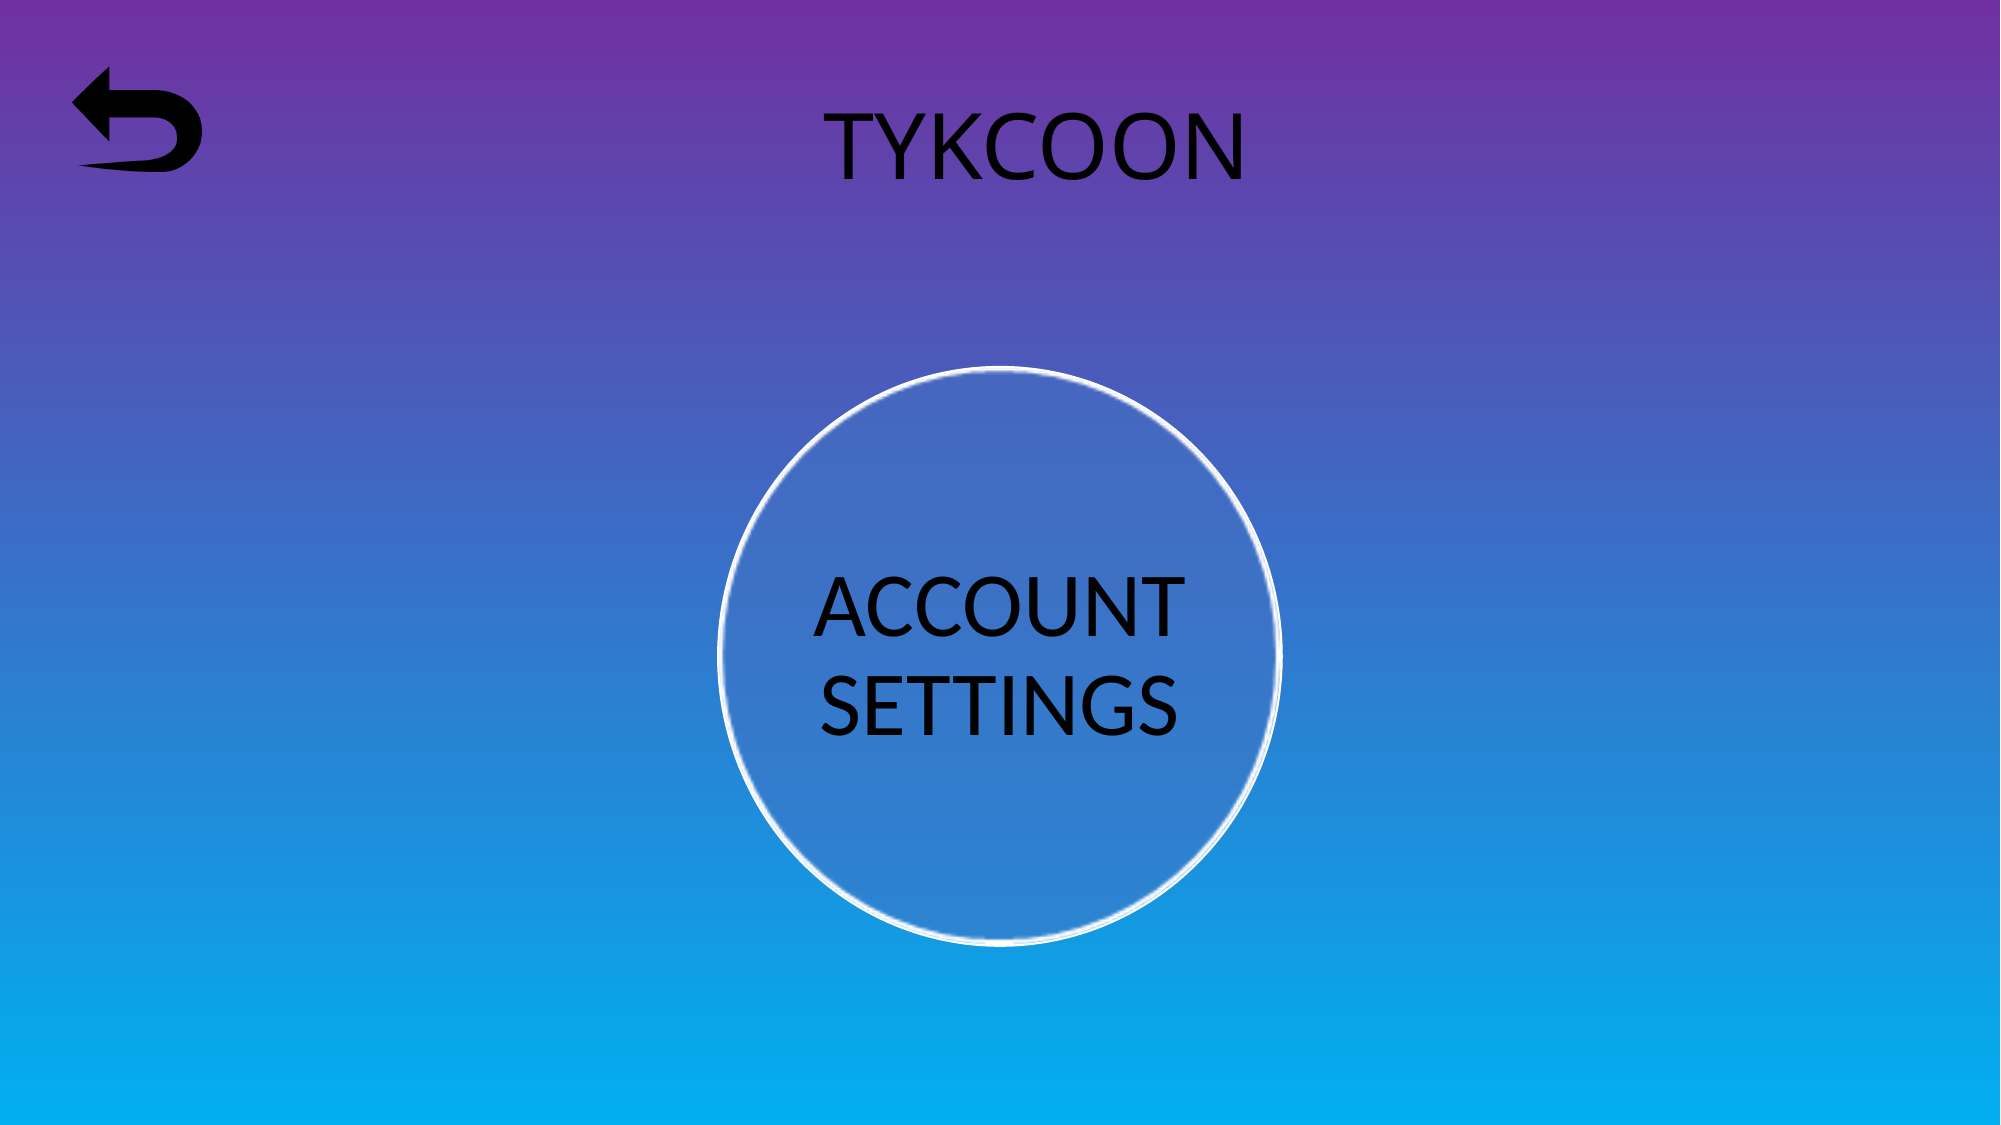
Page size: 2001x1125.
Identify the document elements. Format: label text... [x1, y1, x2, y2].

title TYKCOON [808, 41, 2000, 260]
picture [62, 44, 213, 195]
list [137, 299, 1863, 1014]
